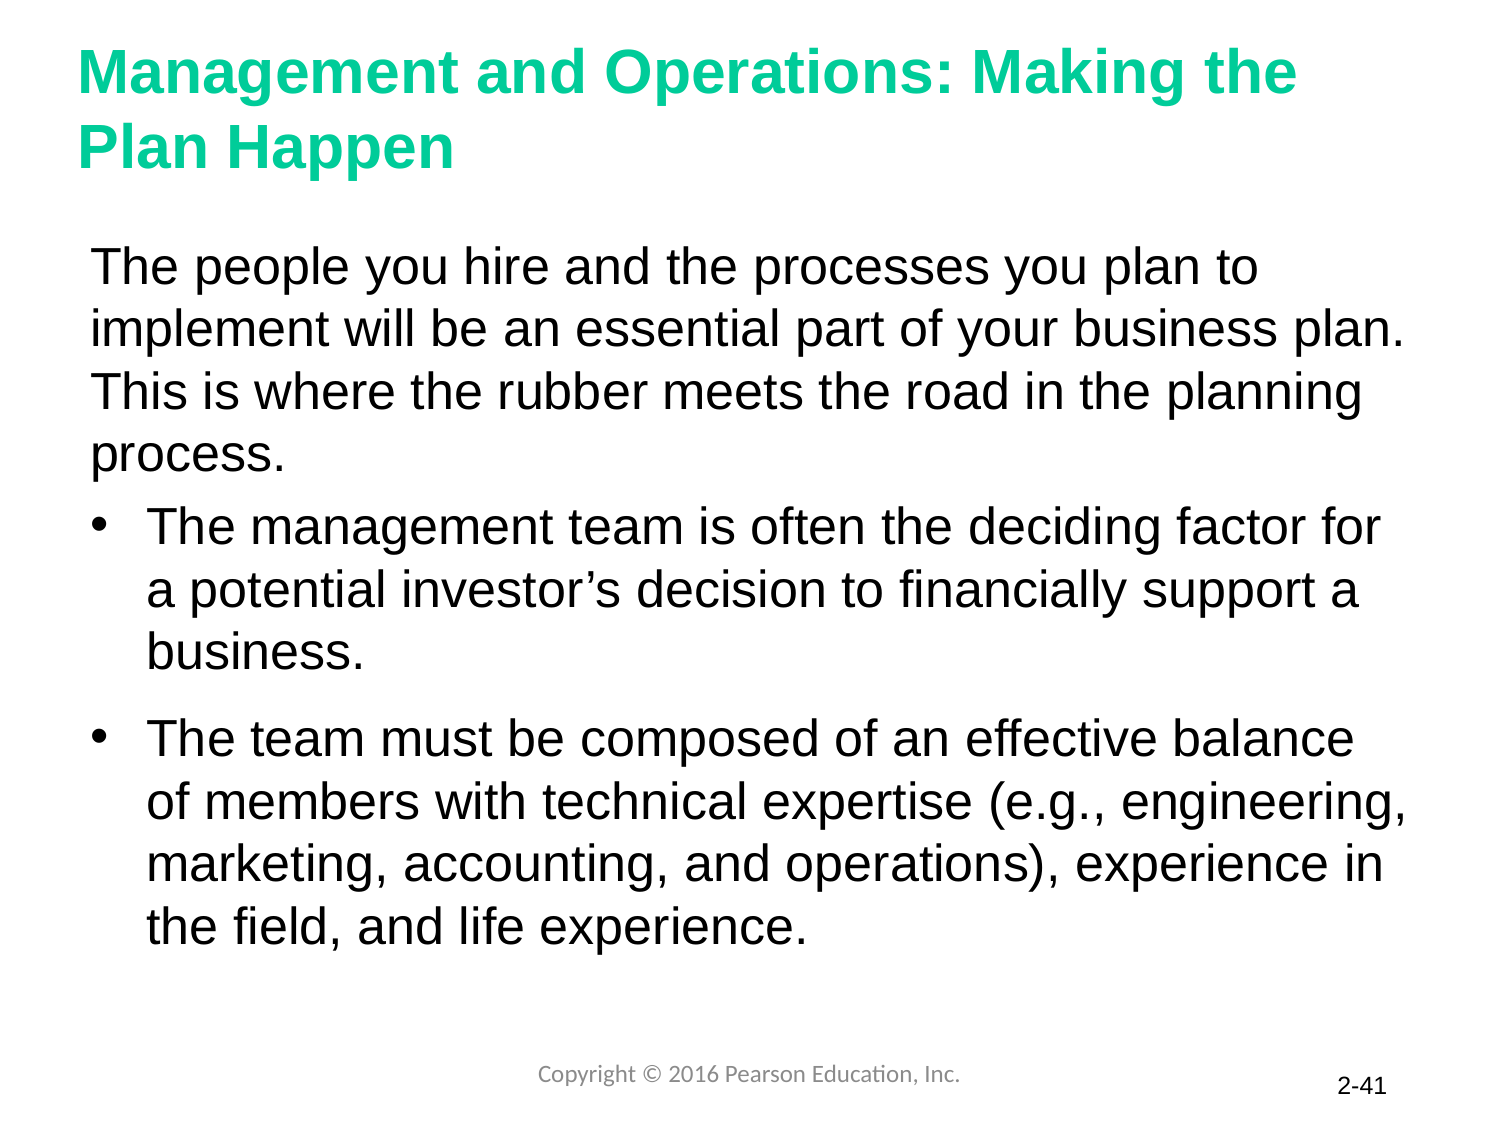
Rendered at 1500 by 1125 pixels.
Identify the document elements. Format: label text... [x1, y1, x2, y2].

list The people you hire and the processes you plan to implement will be an essential part of your business plan. This is where the rubber meets the road in the planning process. The management team is often the deciding factor for a potential investor’s decision to financially support a business. The team must be composed of an effective balance of members with technical expertise (e.g., engineering, marketing, accounting, and operations), experience in the field, and life experience. [75, 224, 1425, 1000]
footer Copyright © 2016 Pearson Education, Inc. [512, 1042, 988, 1103]
title Management and Operations: Making the Plan Happen [62, 12, 1413, 200]
